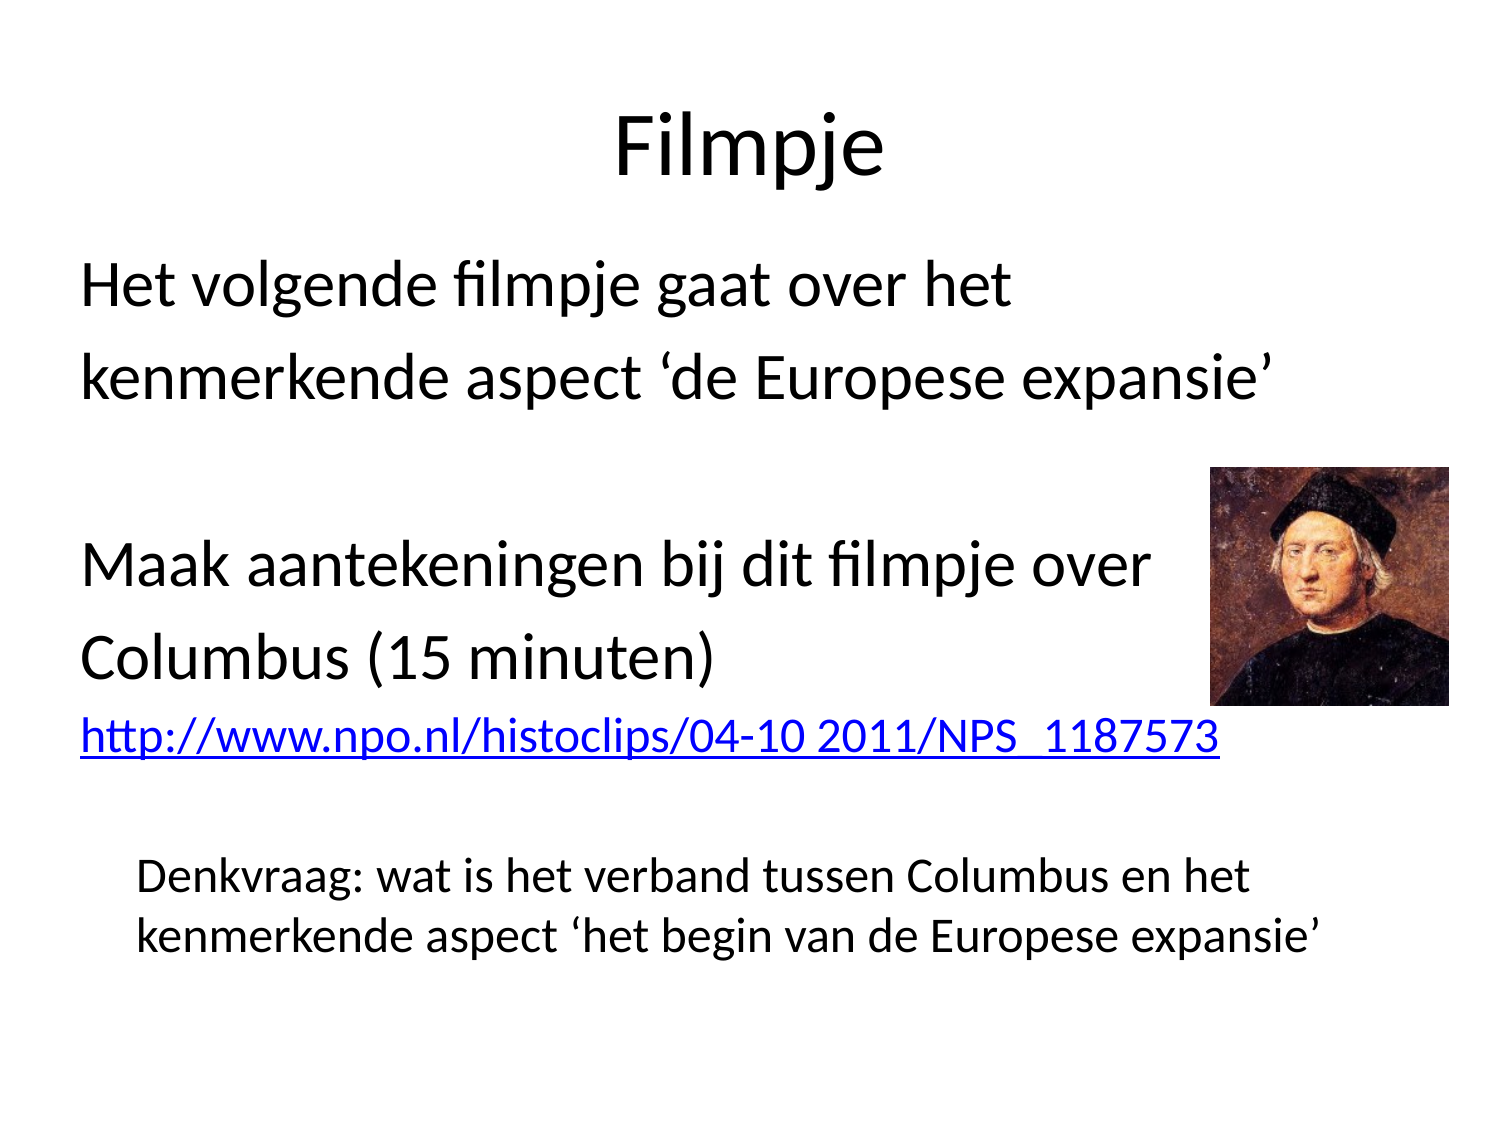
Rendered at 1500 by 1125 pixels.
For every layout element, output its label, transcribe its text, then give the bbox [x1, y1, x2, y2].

picture [1210, 467, 1449, 707]
title Filmpje [637, 45, 1425, 233]
list Het volgende filmpje gaat over het kenmerkende aspect ‘de Europese expansie’ Maak aantekeningen bij dit filmpje over Columbus (15 minuten) http://www.npo.nl/histoclips/04-10 2011/NPS_1187573 Denkvraag: wat is het verband tussen Columbus en het kenmerkende aspect ‘het begin van de Europese expansie’ [64, 231, 1415, 975]
text_box [19, 0, 637, 321]
